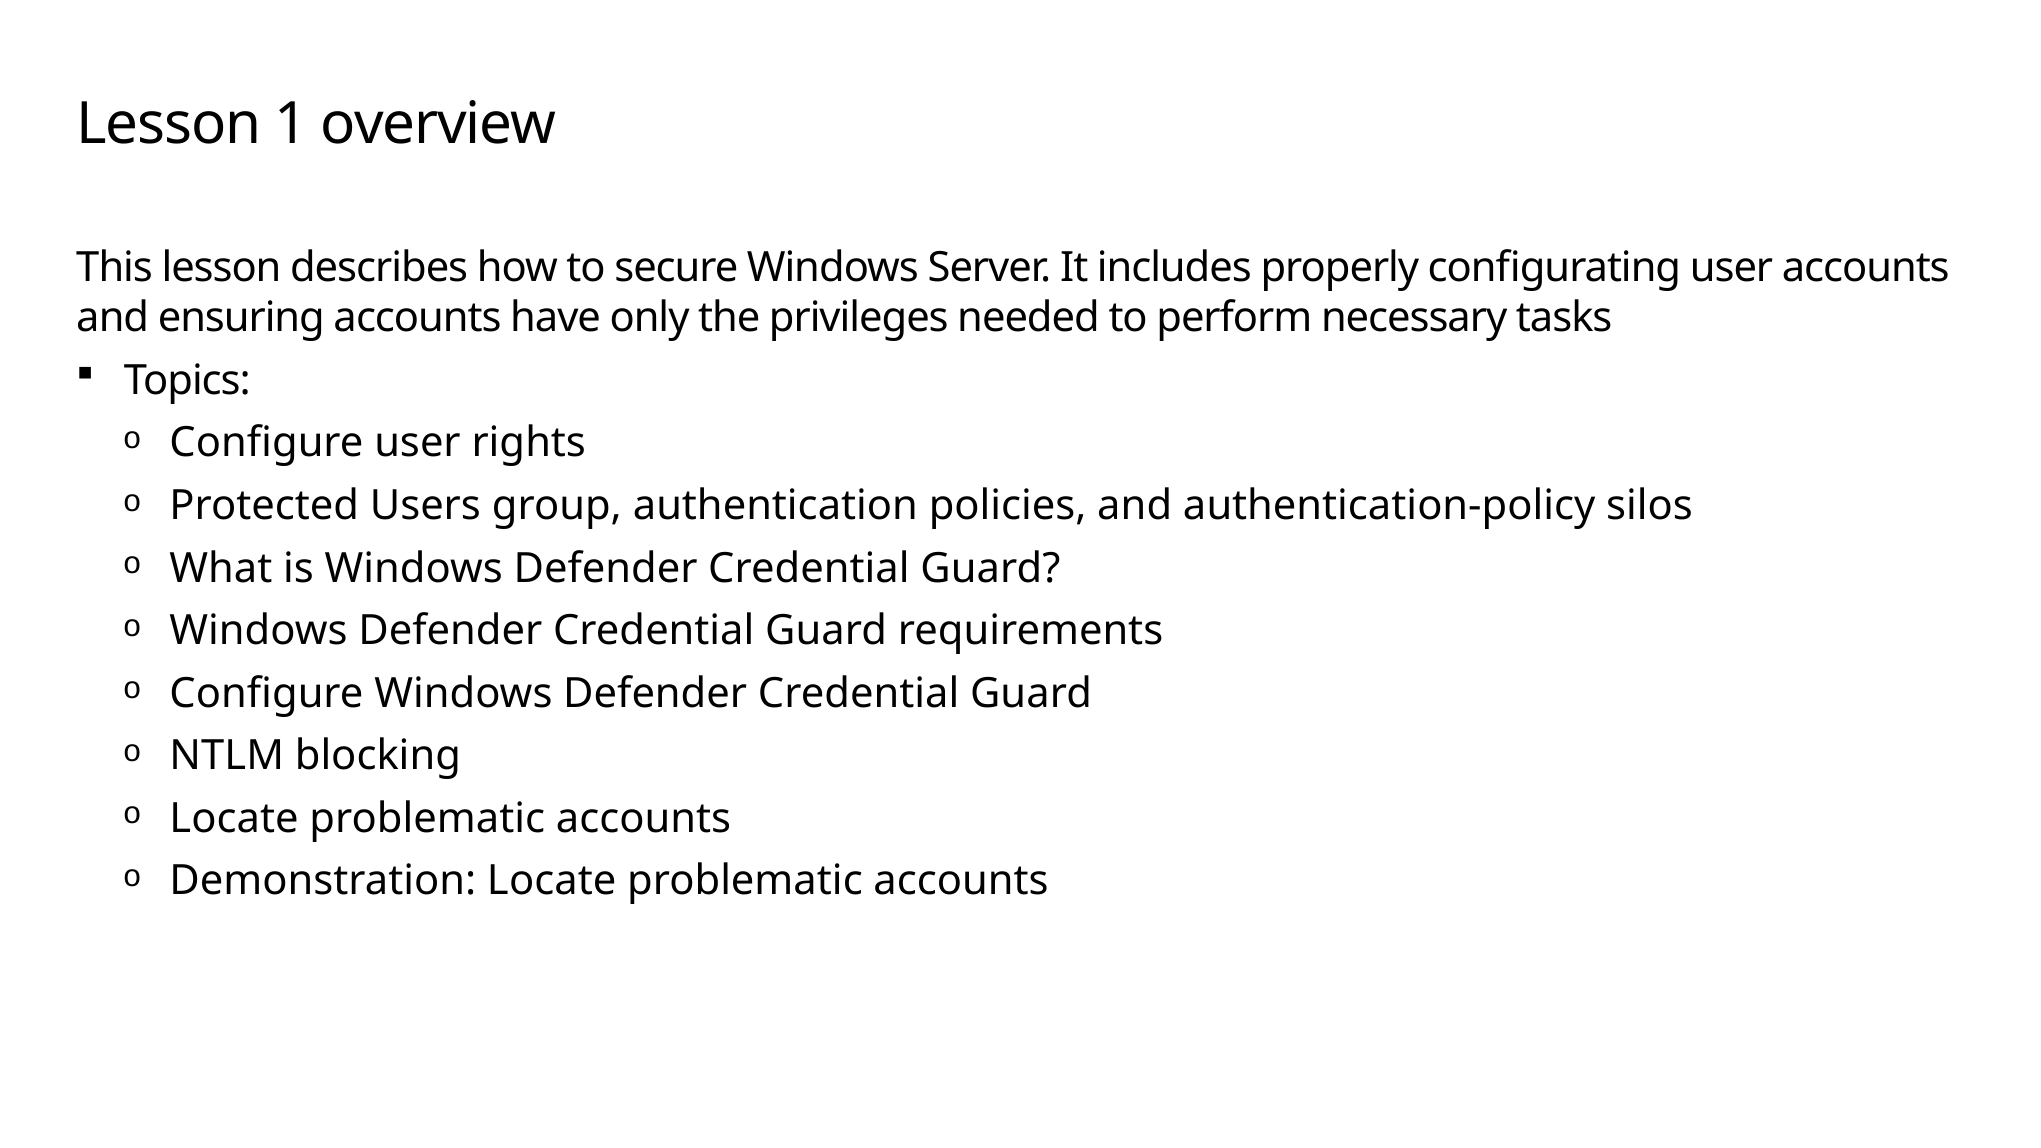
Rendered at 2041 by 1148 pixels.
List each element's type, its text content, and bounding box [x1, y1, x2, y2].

list This lesson describes how to secure Windows Server. It includes properly configurating user accounts and ensuring accounts have only the privileges needed to perform necessary tasks Topics: Configure user rights Protected Users group, authentication policies, and authentication-policy silos What is Windows Defender Credential Guard? Windows Defender Credential Guard requirements Configure Windows Defender Credential Guard NTLM blocking Locate problematic accounts Demonstration: Locate problematic accounts [76, 240, 1970, 1074]
title Lesson 1 overview [76, 93, 1968, 161]
